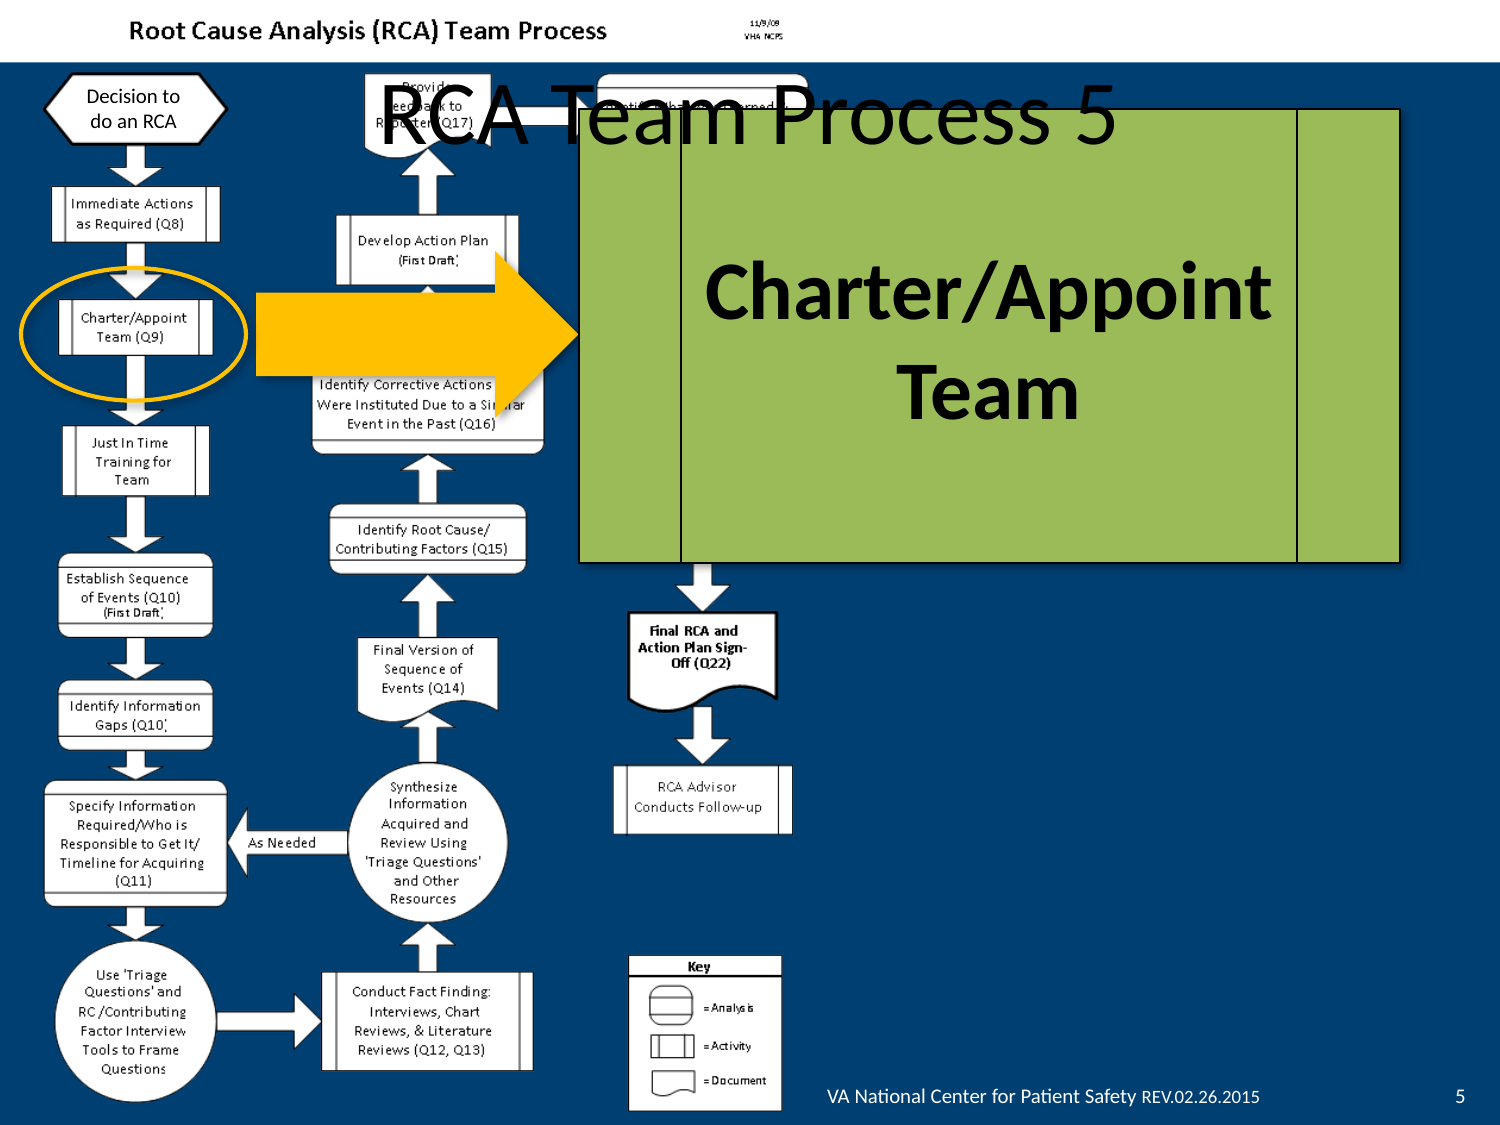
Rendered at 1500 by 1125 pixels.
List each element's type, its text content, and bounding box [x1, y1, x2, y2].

text_box [253, 248, 575, 420]
text_box [18, 265, 249, 403]
title RCA Team Process 5 [75, 45, 1425, 233]
picture [39, 0, 816, 1125]
text_box Charter/Appoint Team [576, 233, 1402, 565]
